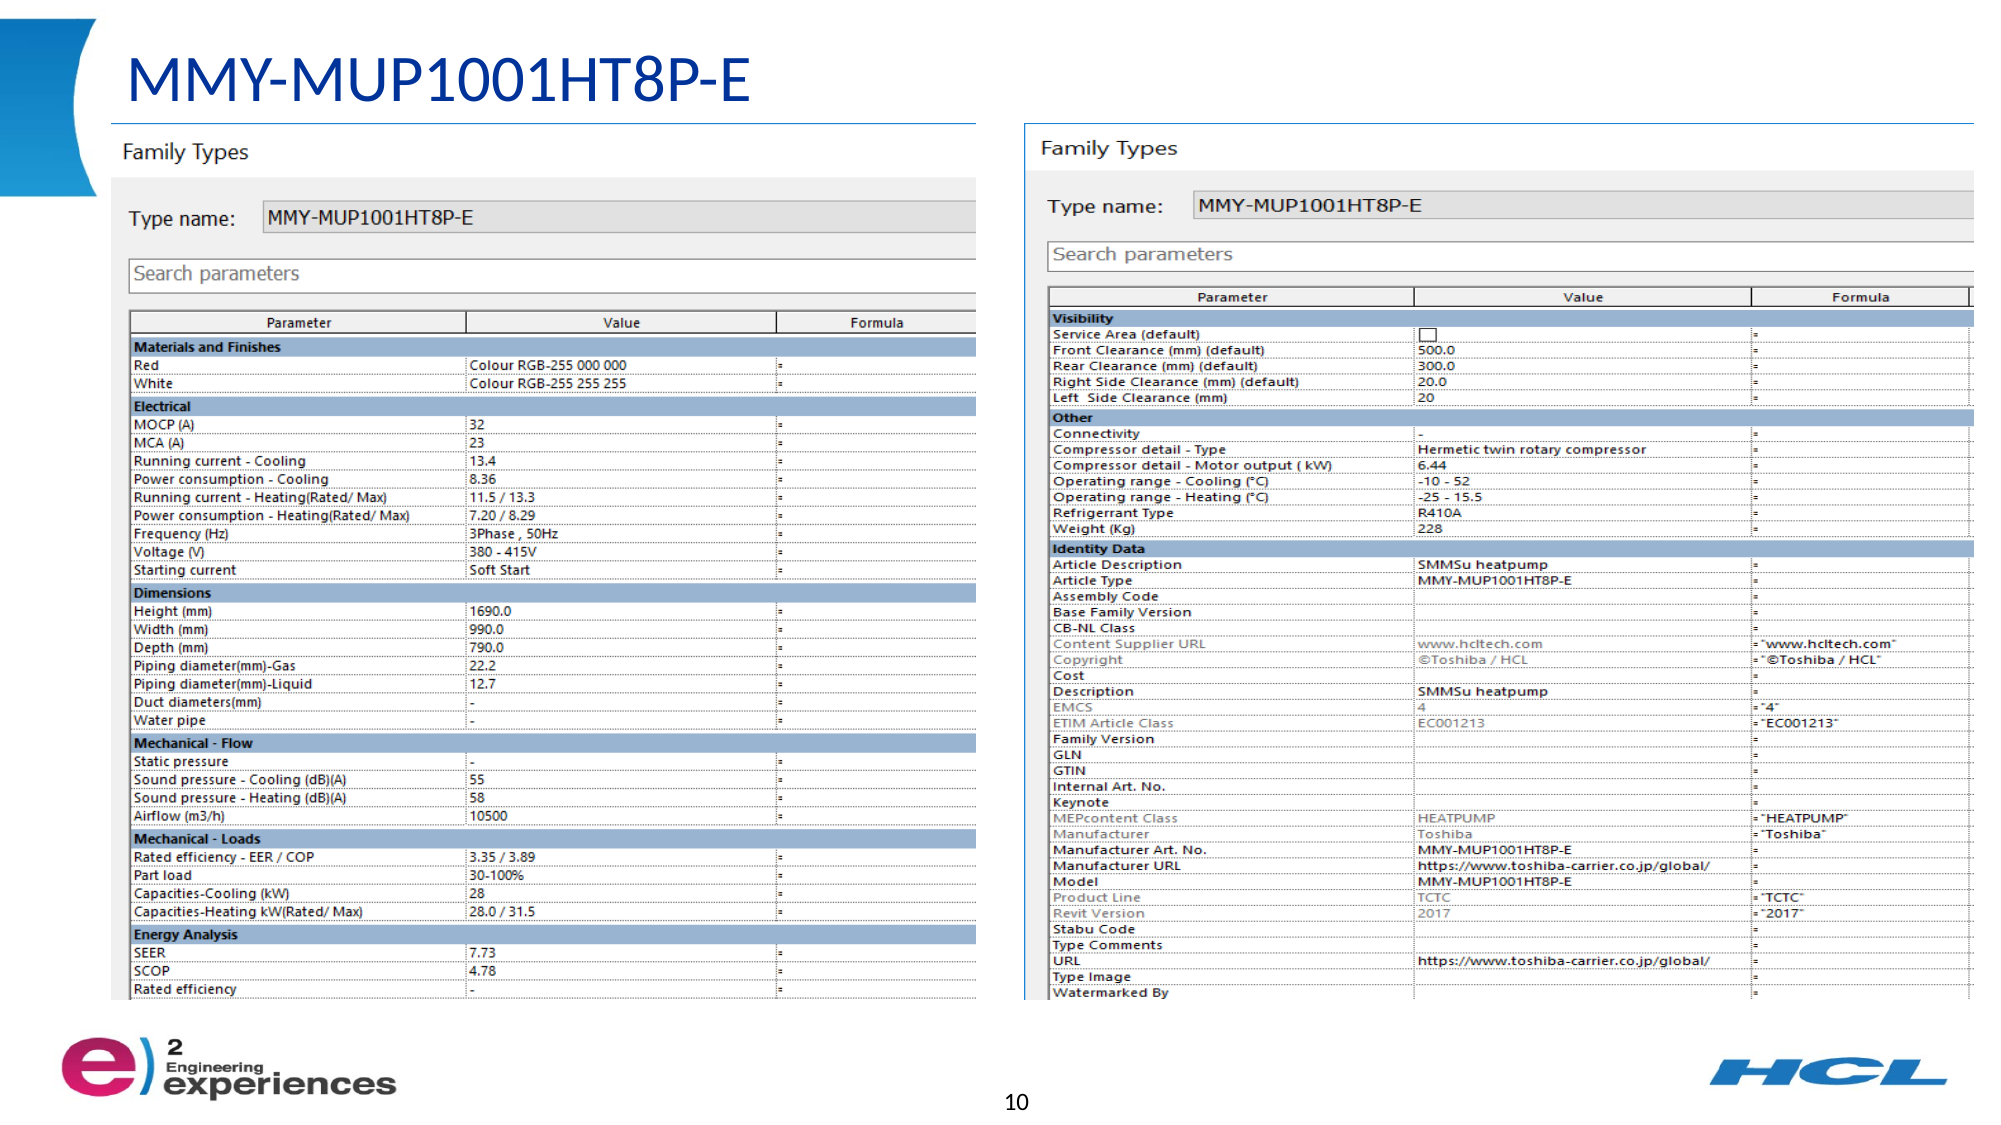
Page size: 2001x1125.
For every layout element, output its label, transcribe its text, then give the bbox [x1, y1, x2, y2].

picture [0, 0, 2000, 1125]
text_box MMY-MUP1001HT8P-E [111, 27, 767, 122]
